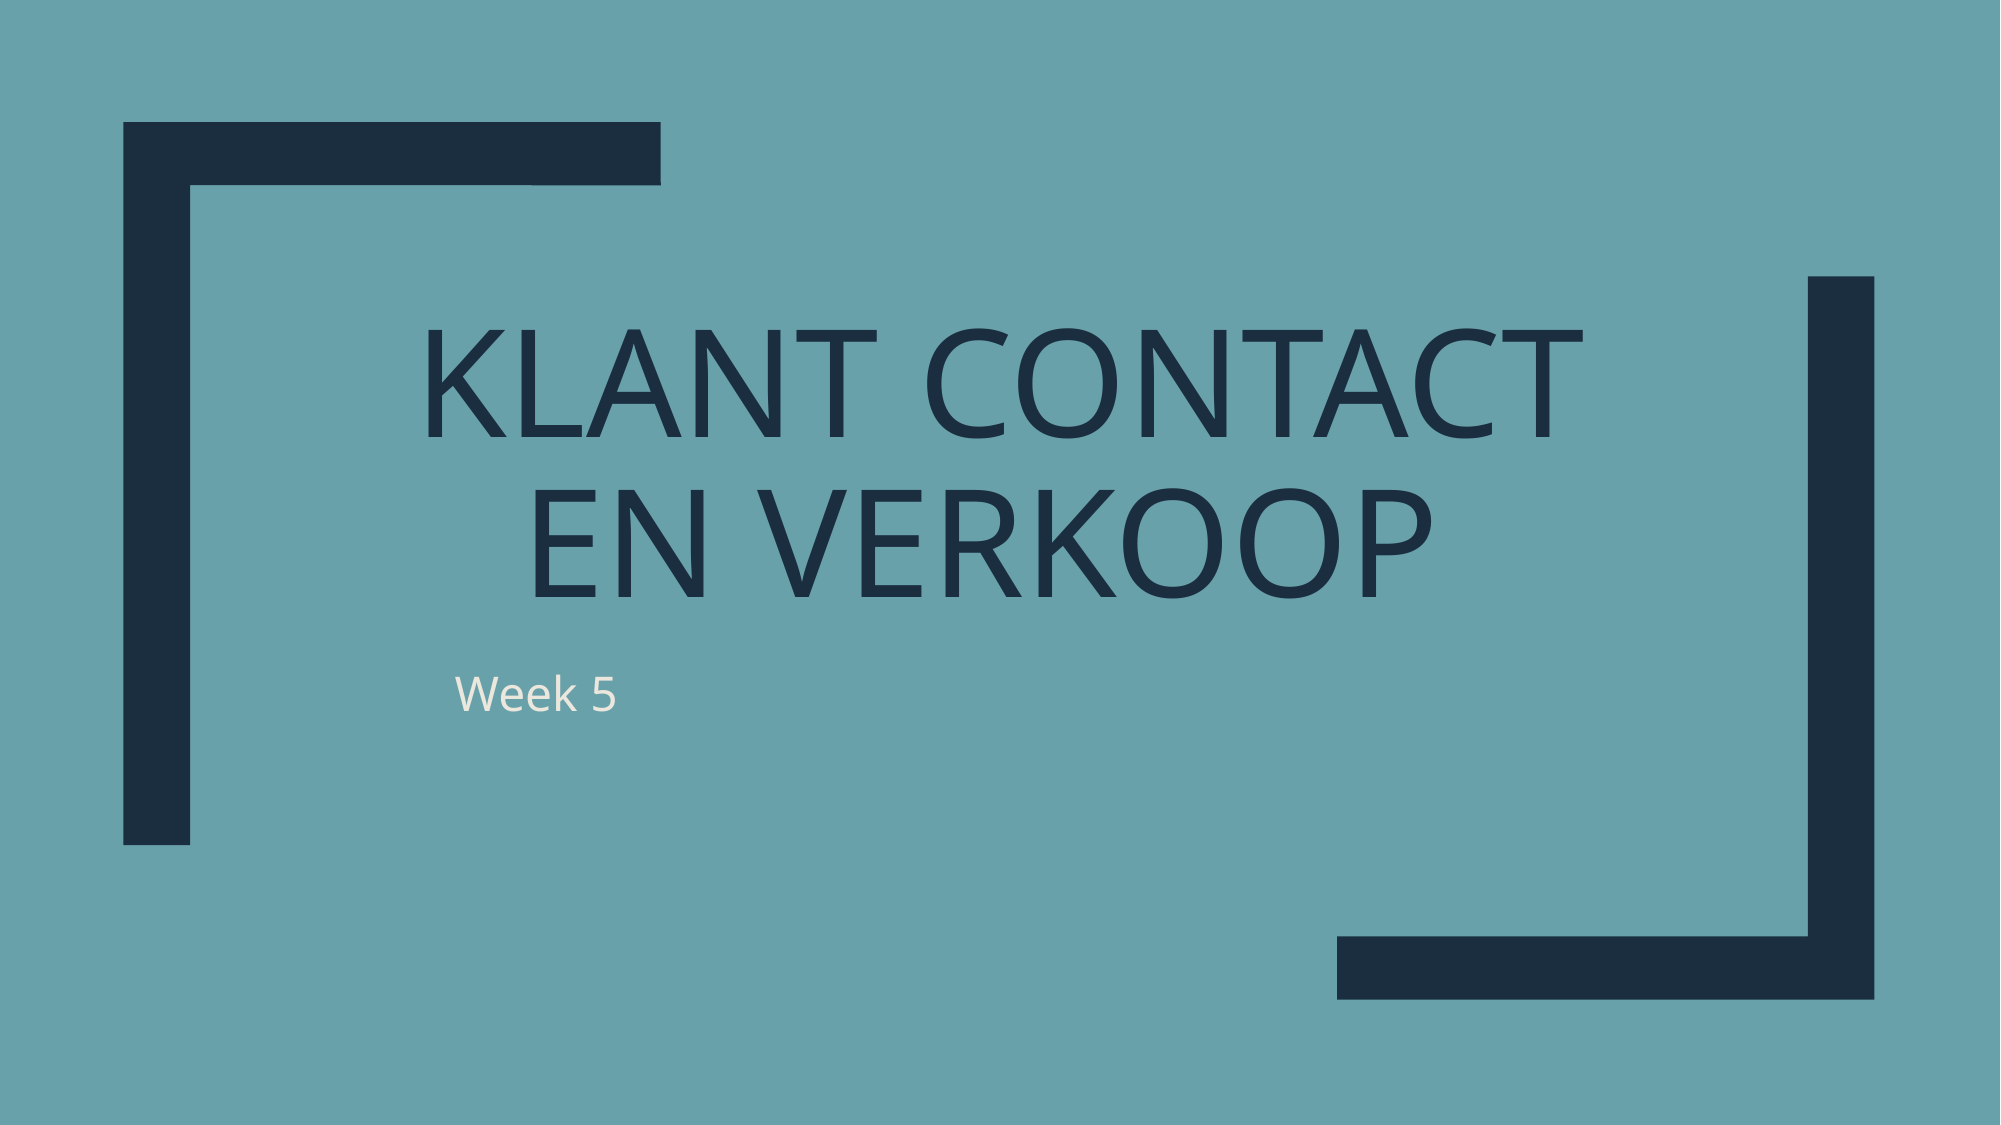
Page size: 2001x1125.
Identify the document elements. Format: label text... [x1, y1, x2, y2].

title Klant contact en verkoop [314, 293, 1686, 638]
subtitle Week 5 [439, 649, 1561, 828]
